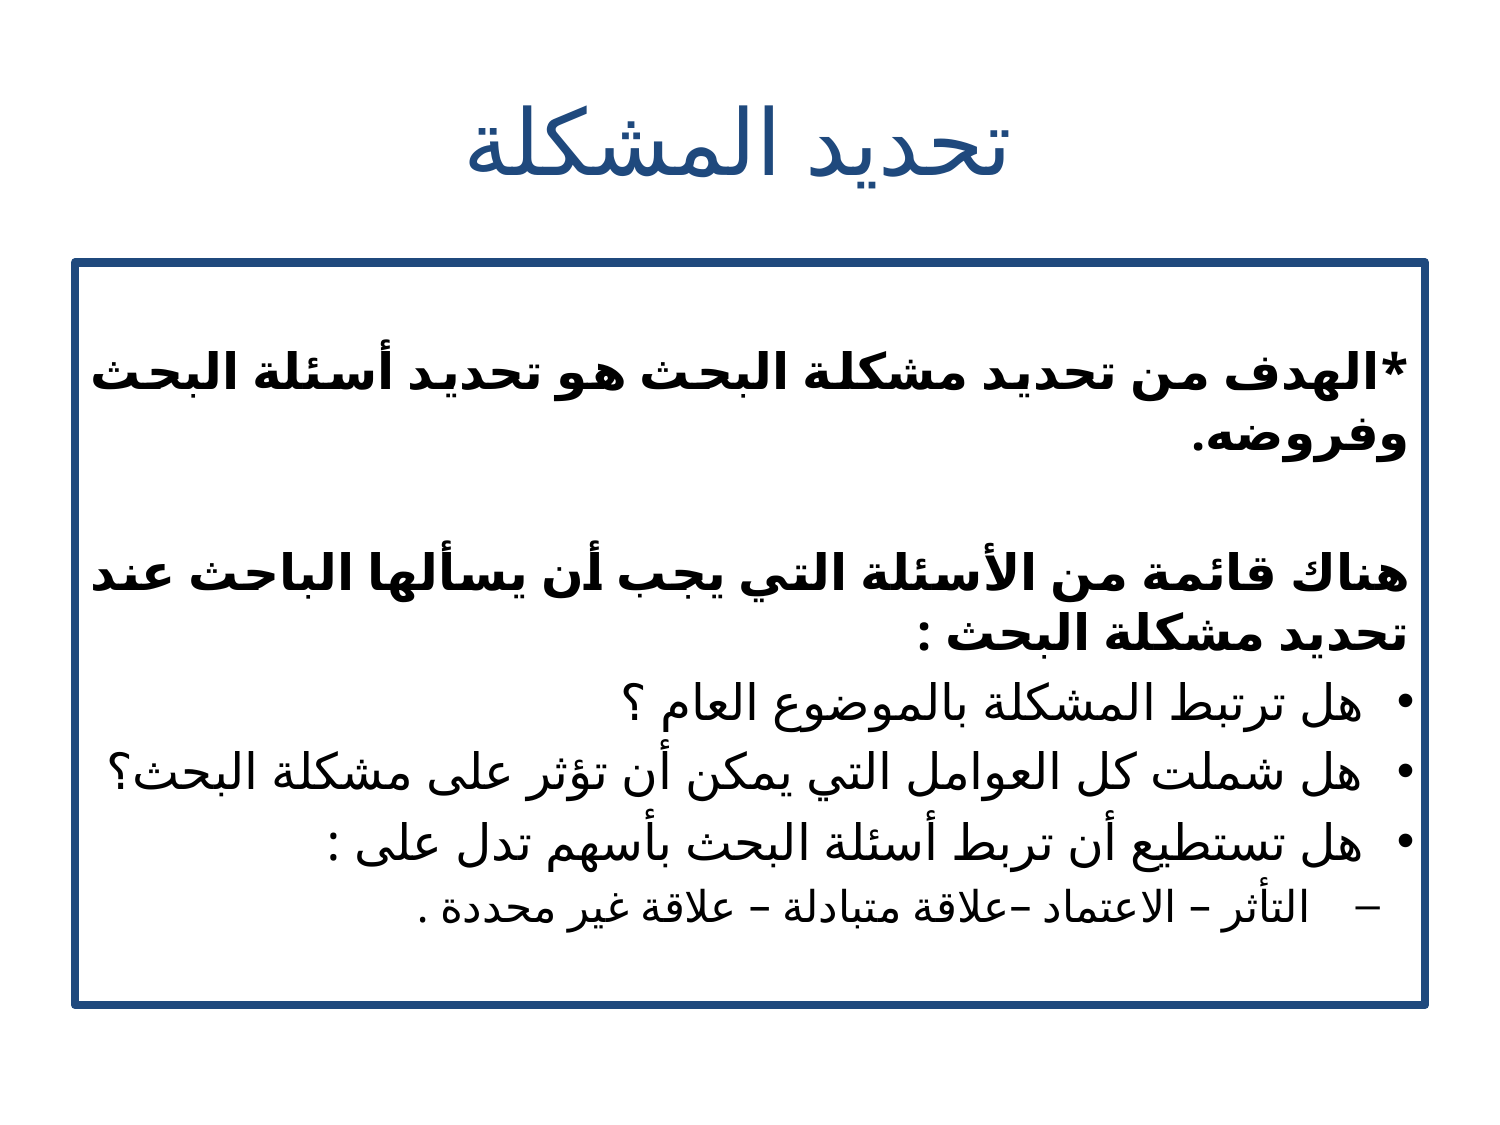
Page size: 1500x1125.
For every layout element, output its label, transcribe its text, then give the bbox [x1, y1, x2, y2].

title تحديد المشكلة [75, 45, 1425, 233]
list *الهدف من تحديد مشكلة البحث هو تحديد أسئلة البحث وفروضه. هناك قائمة من الأسئلة التي يجب أن يسألها الباحث عند تحديد مشكلة البحث : هل ترتبط المشكلة بالموضوع العام ؟ هل شملت كل العوامل التي يمكن أن تؤثر على مشكلة البحث؟ هل تستطيع أن تربط أسئلة البحث بأسهم تدل على : التأثر – الاعتماد –علاقة متبادلة – علاقة غير محددة . [75, 262, 1425, 1005]
